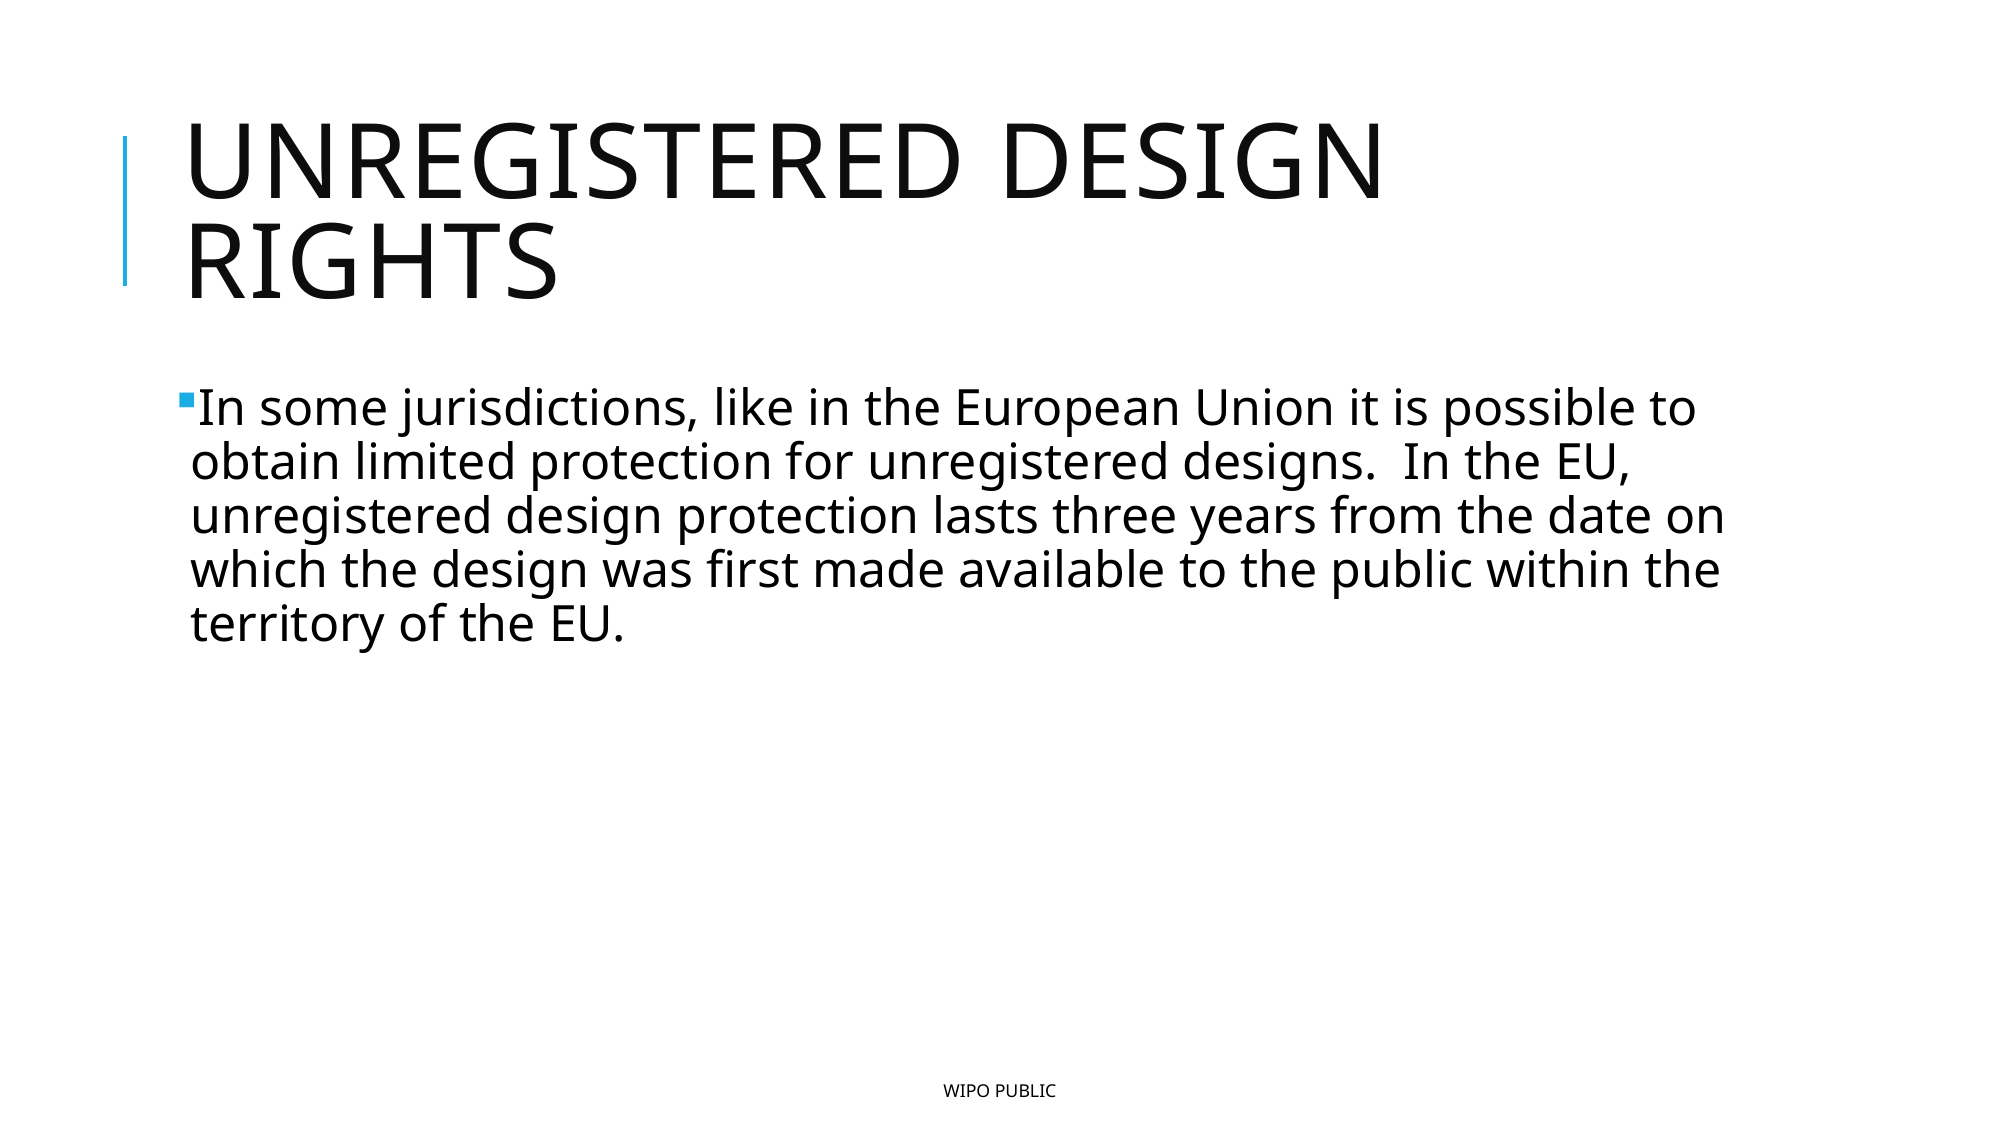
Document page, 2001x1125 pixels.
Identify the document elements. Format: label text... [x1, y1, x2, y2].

title Unregistered design rights [168, 96, 1763, 342]
list In some jurisdictions, like in the European Union it is possible to obtain limited protection for unregistered designs. In the EU, unregistered design protection lasts three years from the date on which the design was first made available to the public within the territory of the EU. [168, 375, 1763, 1035]
